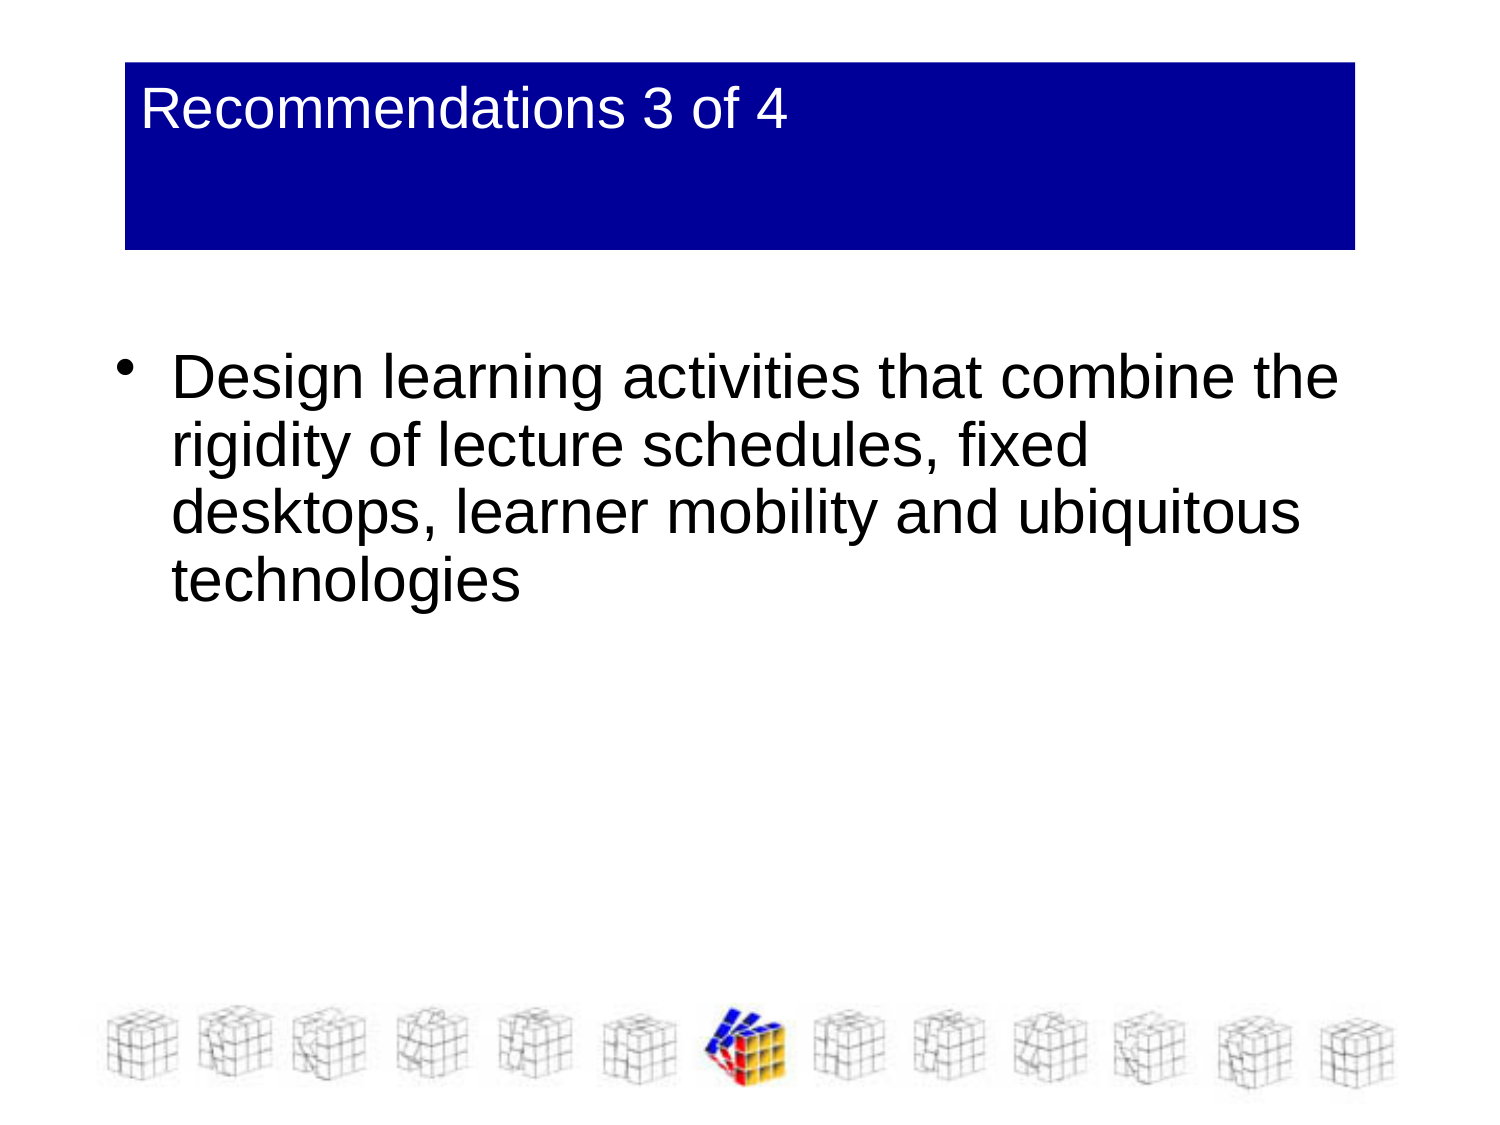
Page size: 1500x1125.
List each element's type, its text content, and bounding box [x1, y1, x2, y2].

title Recommendations 3 of 4 [124, 62, 1356, 249]
list Design learning activities that combine the rigidity of lecture schedules, fixed desktops, learner mobility and ubiquitous technologies [99, 249, 1363, 1081]
picture [64, 987, 1442, 1125]
